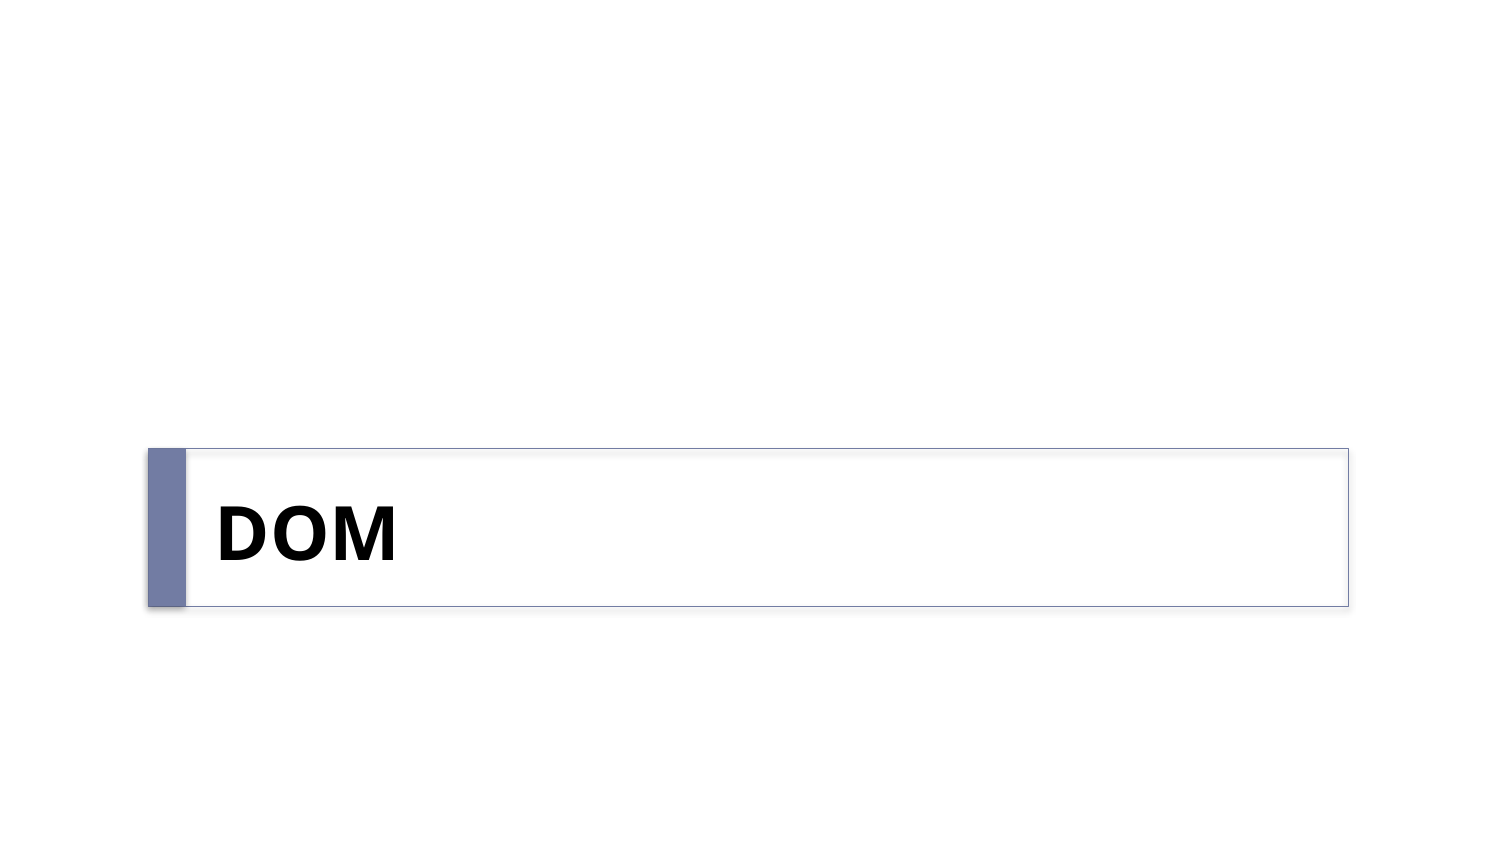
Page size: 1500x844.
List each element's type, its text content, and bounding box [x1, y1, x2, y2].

title DOM [200, 478, 1325, 600]
